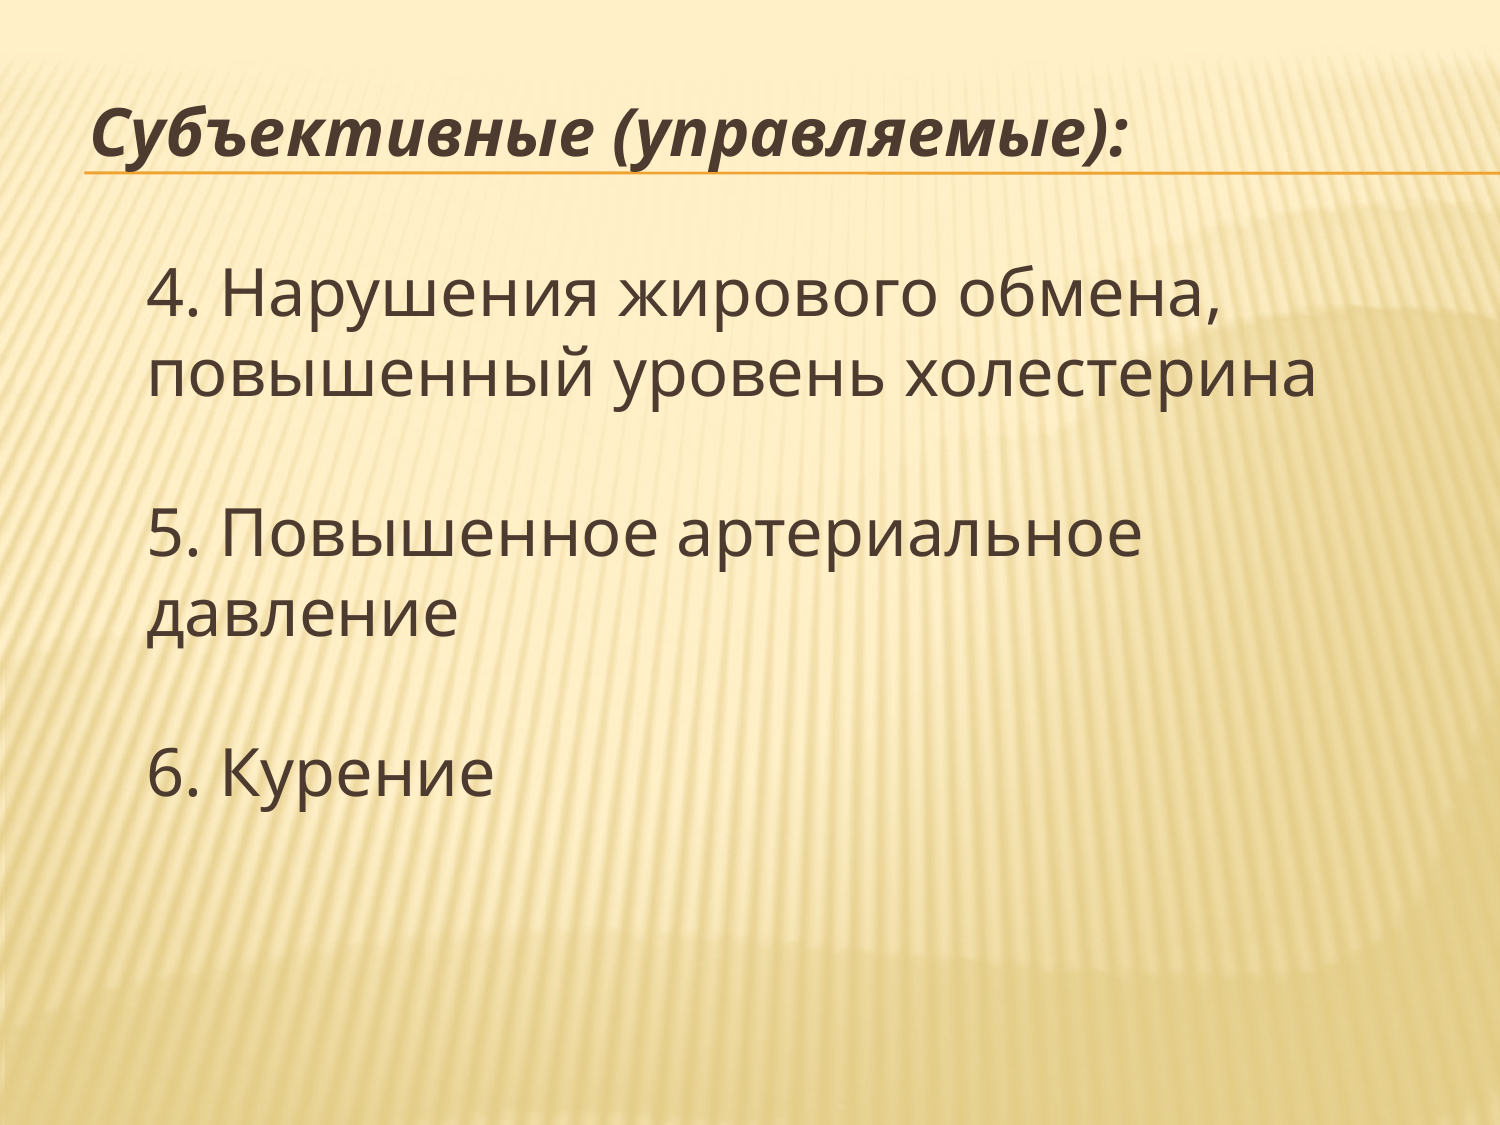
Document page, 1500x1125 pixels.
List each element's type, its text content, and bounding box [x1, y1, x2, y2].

list Субъективные (управляемые): 4. Нарушения жирового обмена, повышенный уровень холестерина 5. Повышенное артериальное давление 6. Курение [75, 82, 1425, 1005]
